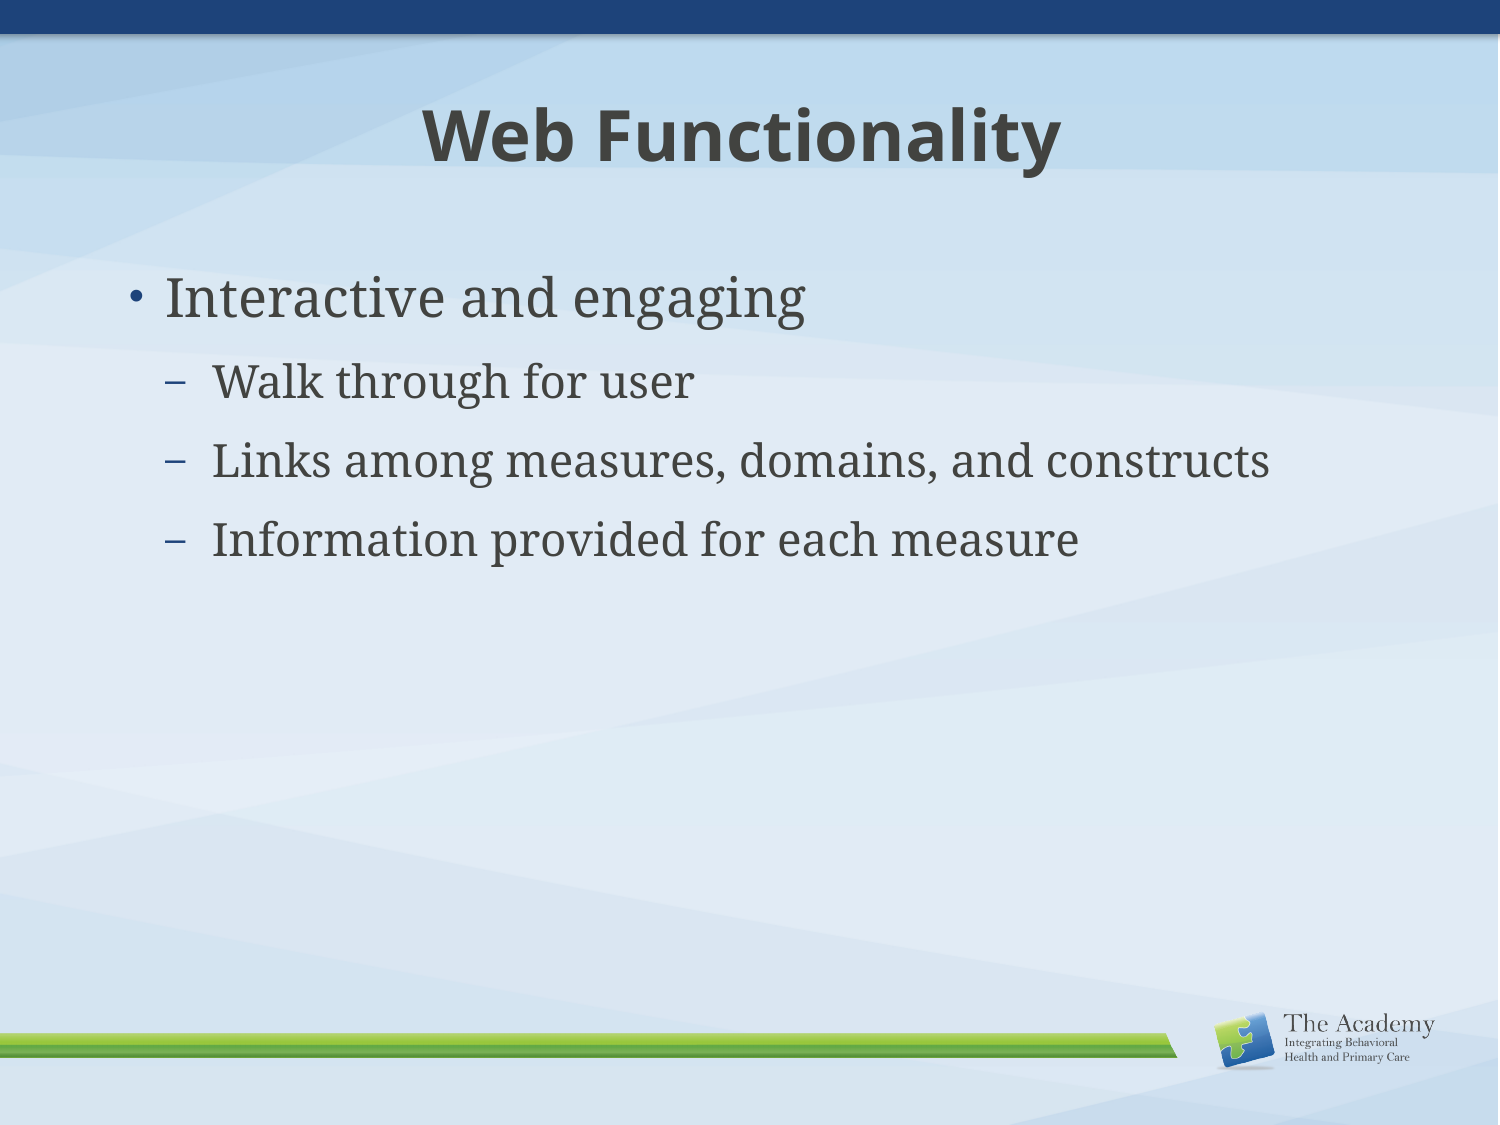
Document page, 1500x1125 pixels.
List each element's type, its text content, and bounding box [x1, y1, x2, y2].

picture [0, 34, 1498, 1125]
title Web Functionality [75, 82, 1425, 262]
list Interactive and engaging Walk through for user Links among measures, domains, and constructs Information provided for each measure [75, 262, 1425, 1005]
